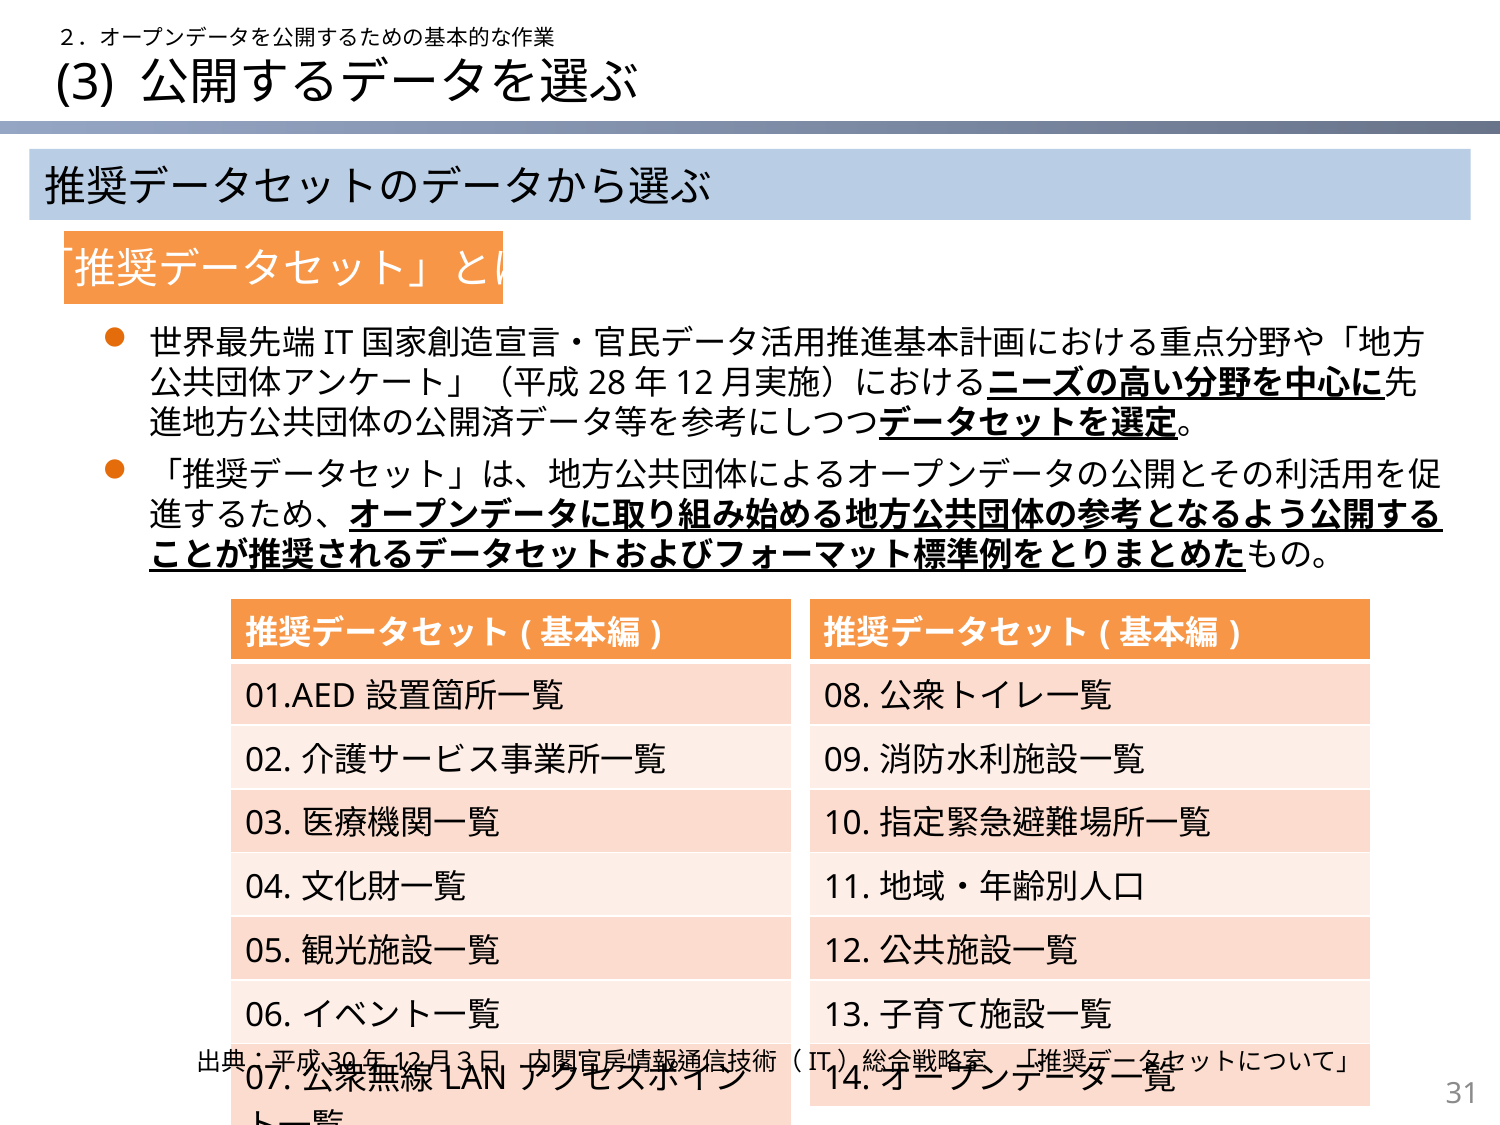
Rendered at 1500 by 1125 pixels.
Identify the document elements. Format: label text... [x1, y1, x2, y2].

table_cell 14.オープンデータ一覧 [810, 1083, 1370, 1106]
table_cell 05.観光施設一覧 [231, 917, 791, 979]
table_cell 03.医療機関一覧 [231, 790, 791, 852]
table_cell 07.公衆無線LANアクセスポイント一覧 [231, 1083, 791, 1125]
table_cell 12.公共施設一覧 [810, 917, 1370, 979]
table_cell 09.消防水利施設一覧 [810, 726, 1370, 788]
text_box 「推奨データセット」とは [64, 231, 503, 304]
table_cell 11.地域・年齢別人口 [810, 853, 1370, 915]
table_cell 08.公衆トイレ一覧 [810, 664, 1370, 724]
table_cell 10.指定緊急避難場所一覧 [810, 790, 1370, 852]
table_cell 06.イベント一覧 [231, 981, 791, 1039]
slide_number 30 [1411, 1070, 1495, 1118]
table_header 推奨データセット(基本編) [231, 599, 791, 659]
text_box ２．オープンデータを公開するための基本的な作業 [41, 19, 1471, 58]
table_cell 02.介護サービス事業所一覧 [231, 726, 791, 788]
title (3) 公開するデータを選ぶ [41, 58, 1459, 119]
table_cell 04.文化財一覧 [231, 853, 791, 915]
table_header 推奨データセット(基本編) [810, 599, 1370, 659]
table_cell 13.子育て施設一覧 [810, 981, 1370, 1039]
text_box 出典：平成30年12月３日 内閣官房情報通信技術（IT）総合戦略室 「推奨データセットについて」 [88, 1039, 1376, 1083]
text_box 推奨データセットのデータから選ぶ [28, 148, 1472, 221]
table_cell 01.AED設置箇所一覧 [231, 664, 791, 724]
text_box 世界最先端IT国家創造宣言・官民データ活用推進基本計画における重点分野や「地方公共団体アンケート」（平成28年12月実施）におけるニーズの高い分野を中心に先進地方公共団体の公開済データ等を参考にしつつデータセットを選定。 「推奨データセット」は、地方公共団体によるオープンデータの公開とその利活用を促進するため、オープンデータに取り組み始める地方公共団体の参考となるよう公開することが推奨されるデータセットおよびフォーマット標準例をとりまとめたもの。 [87, 313, 1460, 587]
